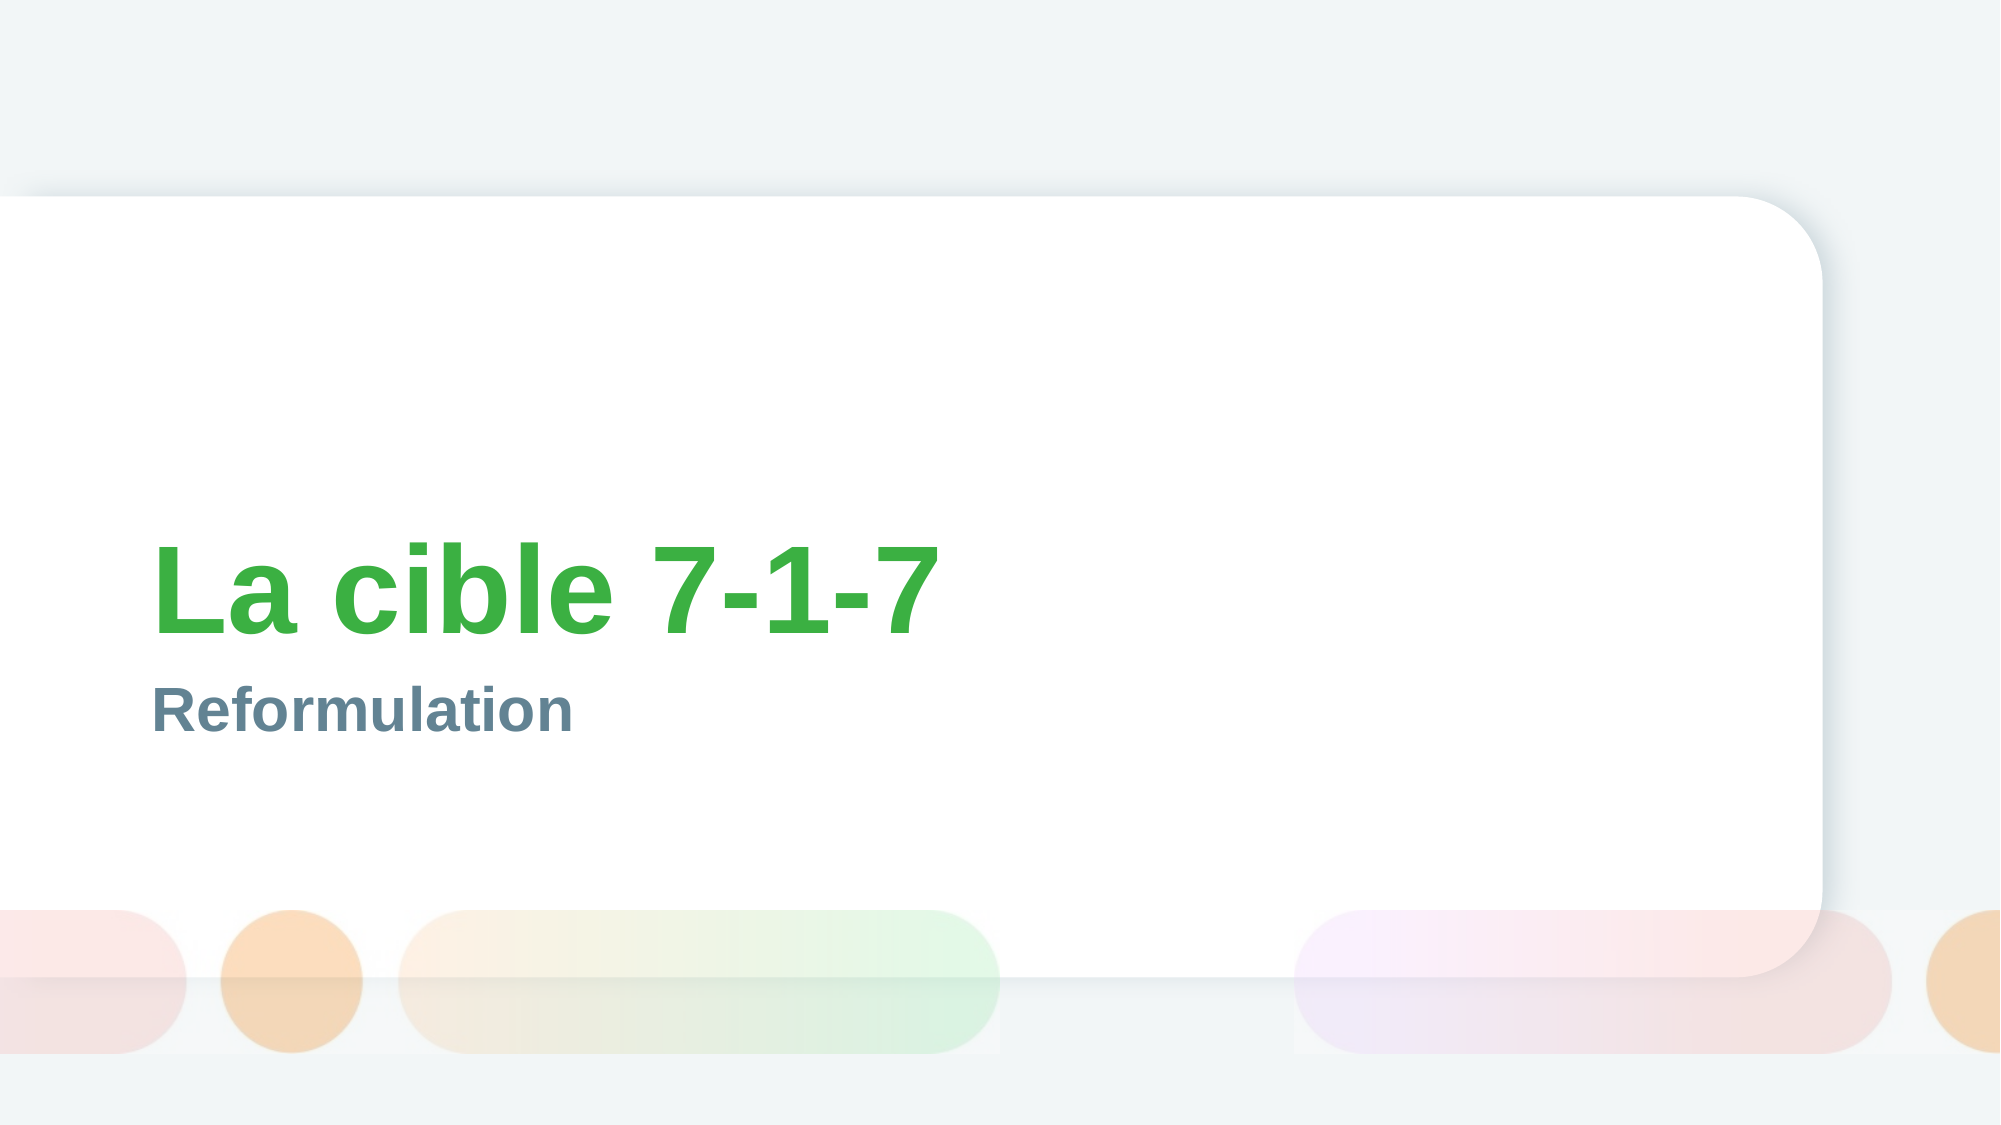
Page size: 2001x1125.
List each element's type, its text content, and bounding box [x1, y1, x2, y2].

list Reformulation [136, 670, 1729, 823]
title La cible 7-1-7 [136, 313, 1729, 666]
